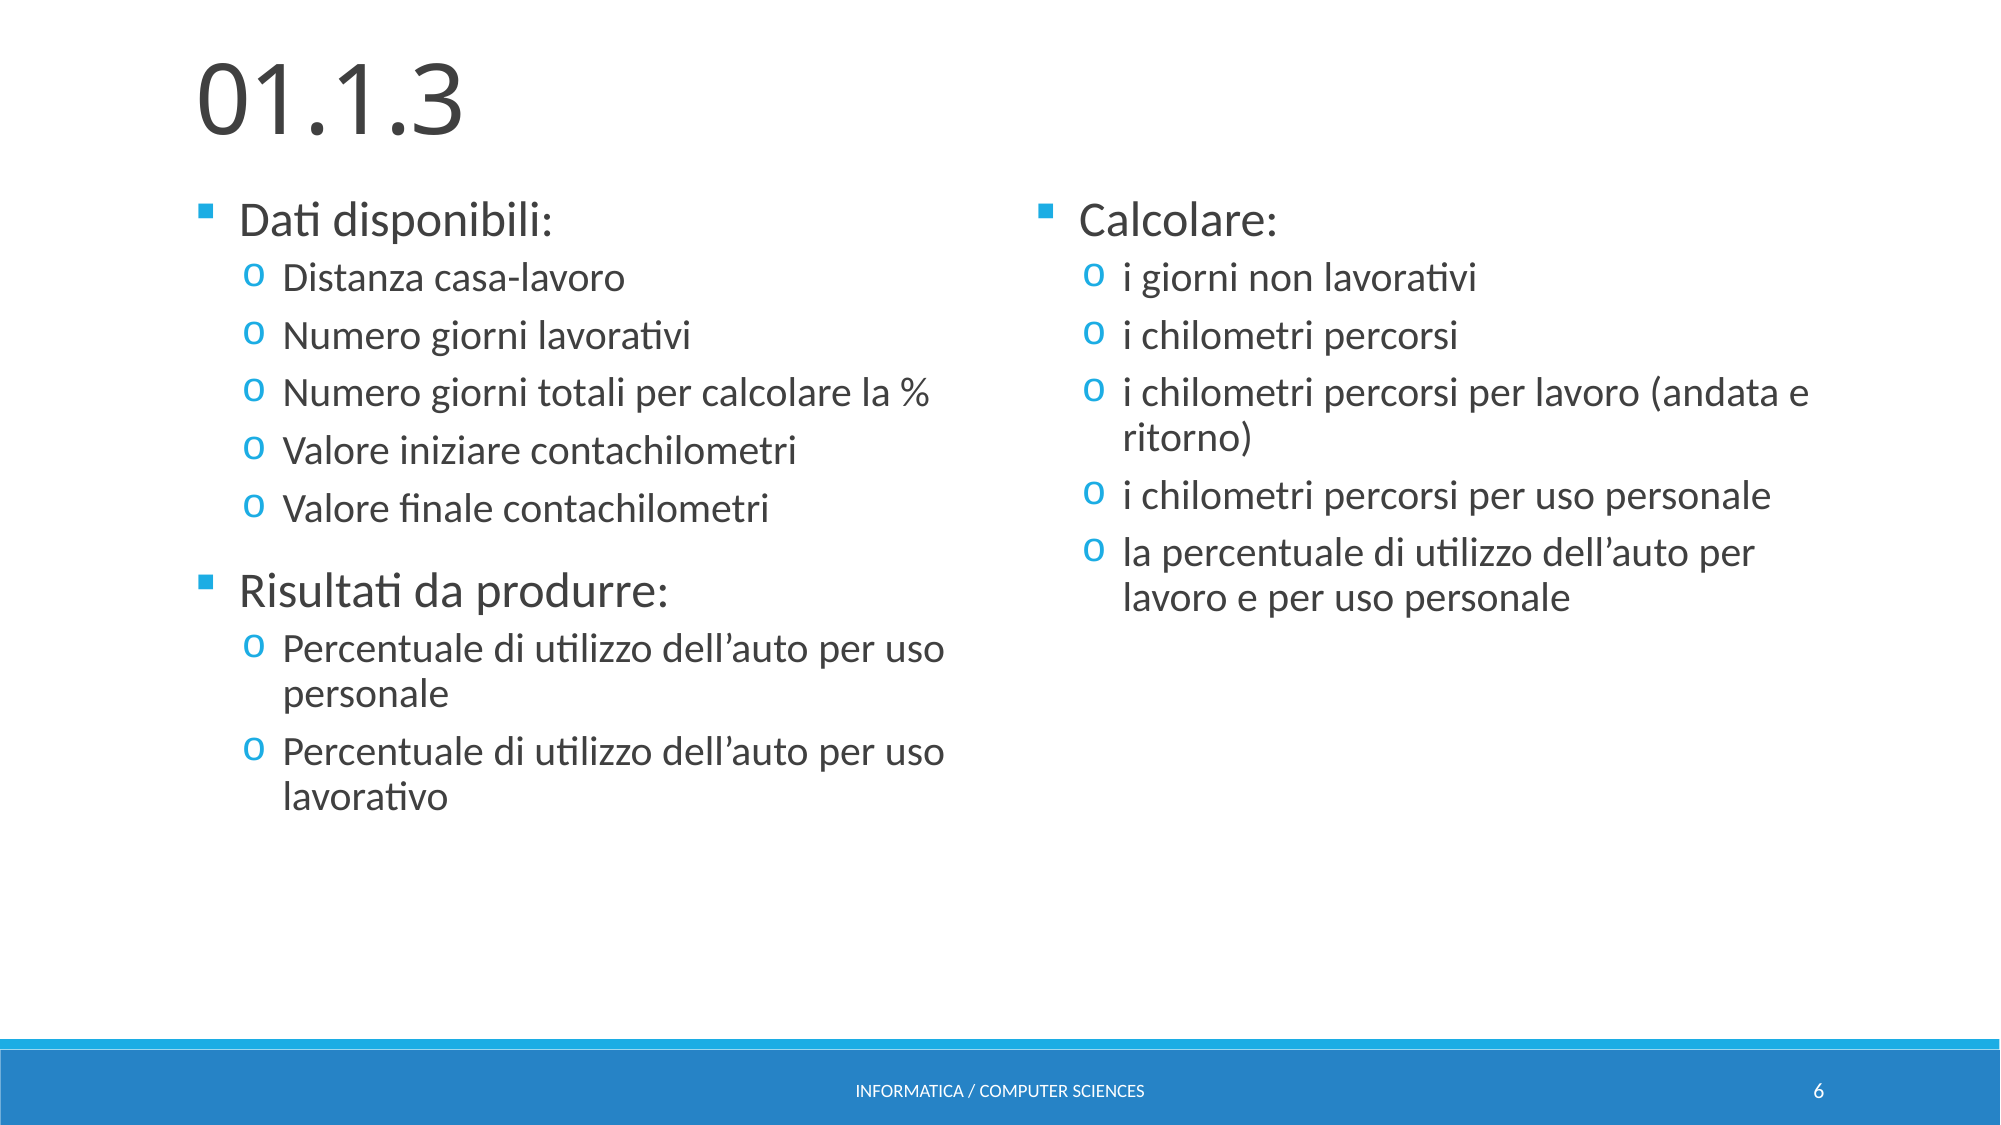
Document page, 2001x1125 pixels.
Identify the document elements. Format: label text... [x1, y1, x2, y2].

slide_number 6 [1624, 1059, 1840, 1120]
footer Informatica / Computer Sciences [604, 1059, 1396, 1120]
list Dati disponibili: Distanza casa-lavoro Numero giorni lavorativi Numero giorni totali per calcolare la % Valore iniziare contachilometri Valore finale contachilometri Risultati da produrre: Percentuale di utilizzo dell’auto per uso personale Percentuale di utilizzo dell’auto per uso lavorativo [180, 185, 990, 963]
title 01.1.3 [180, 47, 1830, 163]
list Calcolare: i giorni non lavorativi i chilometri percorsi i chilometri percorsi per lavoro (andata e ritorno) i chilometri percorsi per uso personale la percentuale di utilizzo dell’auto per lavoro e per uso personale [1020, 185, 1830, 963]
